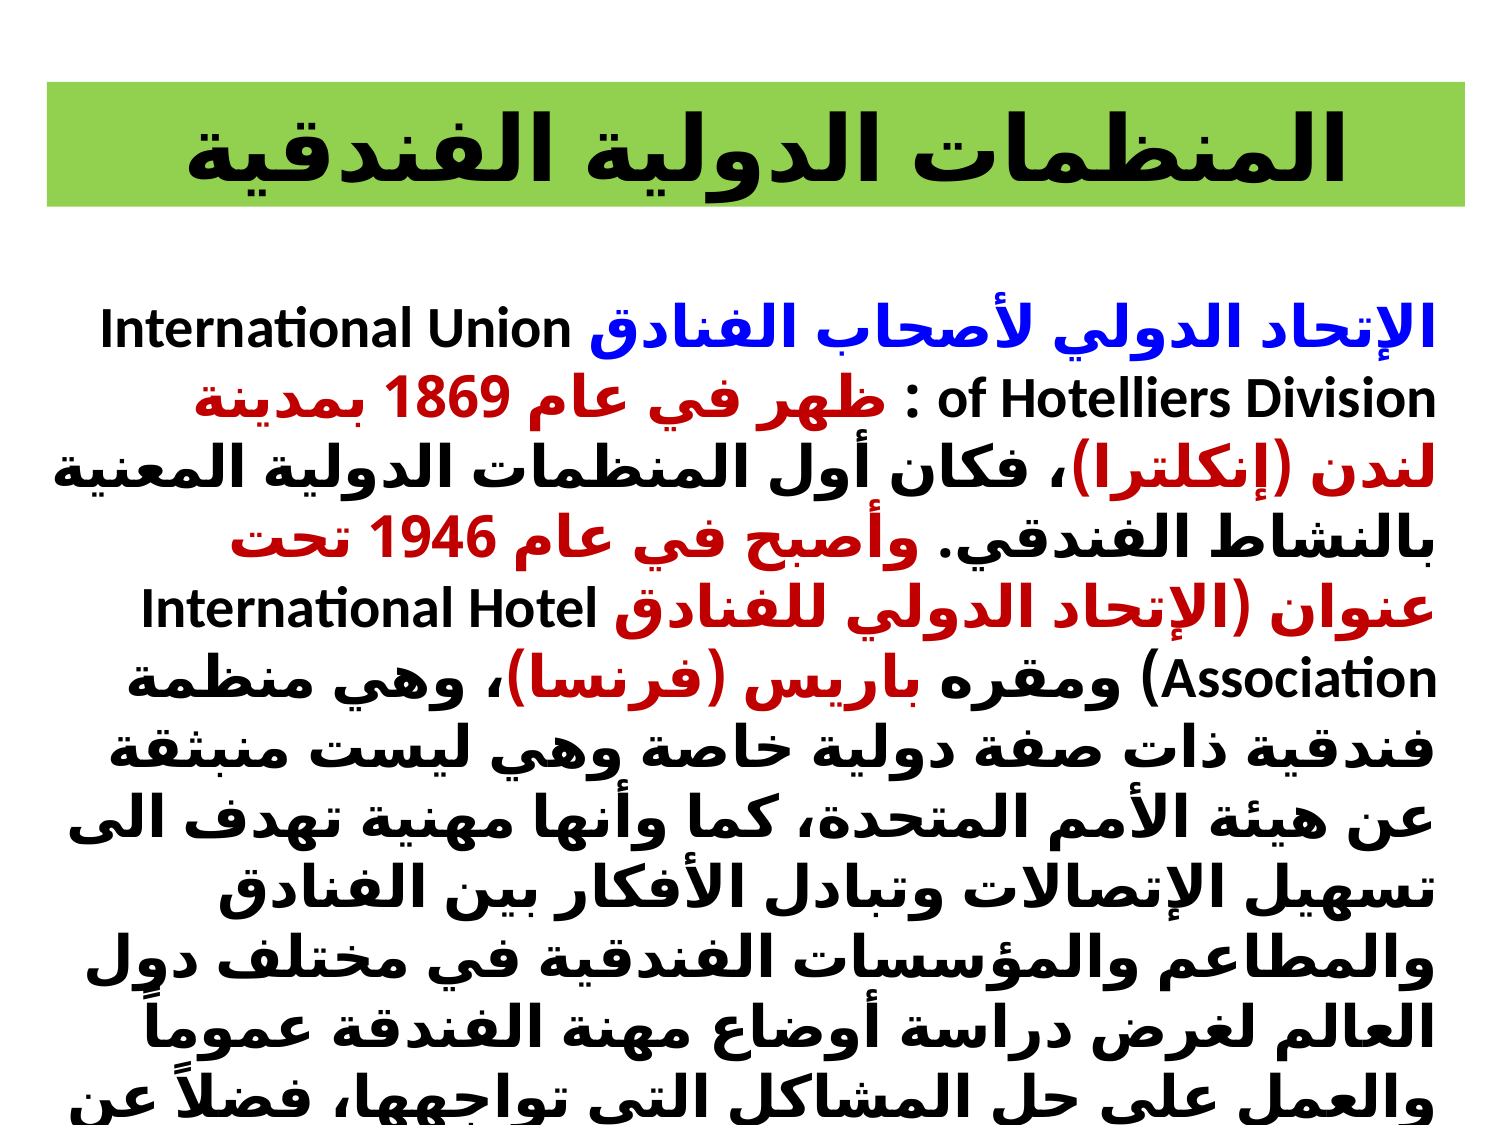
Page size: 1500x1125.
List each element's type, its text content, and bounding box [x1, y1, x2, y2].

text_box المنظمات الدولية الفندقية [46, 81, 1465, 207]
text_box الإتحاد الدولي لأصحاب الفنادق International Union of Hotelliers Division : ظهر في عام 1869 بمدينة لندن (إنكلترا)، فكان أول المنظمات الدولية المعنية بالنشاط الفندقي. وأصبح في عام 1946 تحت عنوان (الإتحاد الدولي للفنادق International Hotel Association) ومقره باريس (فرنسا)، وهي منظمة فندقية ذات صفة دولية خاصة وهي ليست منبثقة عن هيئة الأمم المتحدة، كما وأنها مهنية تهدف الى تسهيل الإتصالات وتبادل الأفكار بين الفنادق والمطاعم والمؤسسات الفندقية في مختلف دول العالم لغرض دراسة أوضاع مهنة الفندقة عموماً والعمل على حل المشاكل التي تواجهها، فضلاً عن قيامها بالدراسة والبحوث في مختلف نواحي الفندقة. [35, 282, 1454, 1125]
